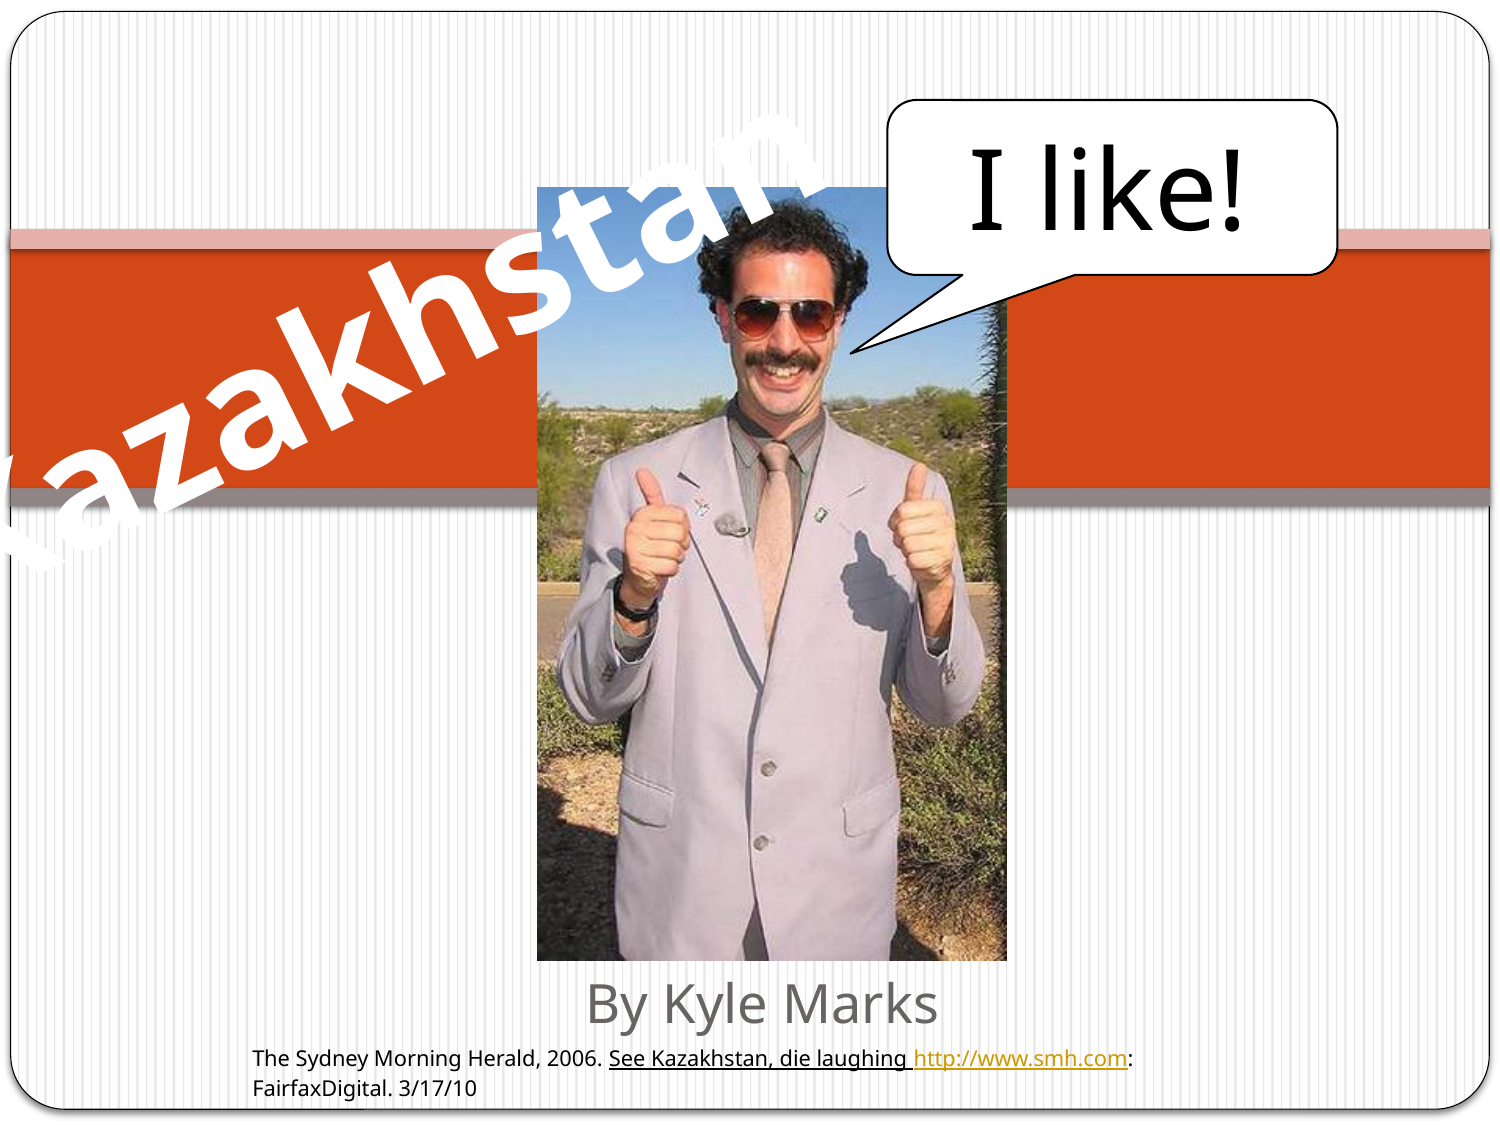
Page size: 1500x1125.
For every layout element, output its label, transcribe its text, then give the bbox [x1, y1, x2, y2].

picture [537, 187, 1007, 962]
text_box I like! [924, 110, 1313, 261]
title Kazakhstan [0, 0, 967, 659]
subtitle By Kyle Marks [237, 962, 1288, 1050]
text_box The Sydney Morning Herald, 2006. See Kazakhstan, die laughing http://www.smh.com: FairfaxDigital. 3/17/10 [237, 1037, 1263, 1108]
text_box [886, 98, 1339, 299]
